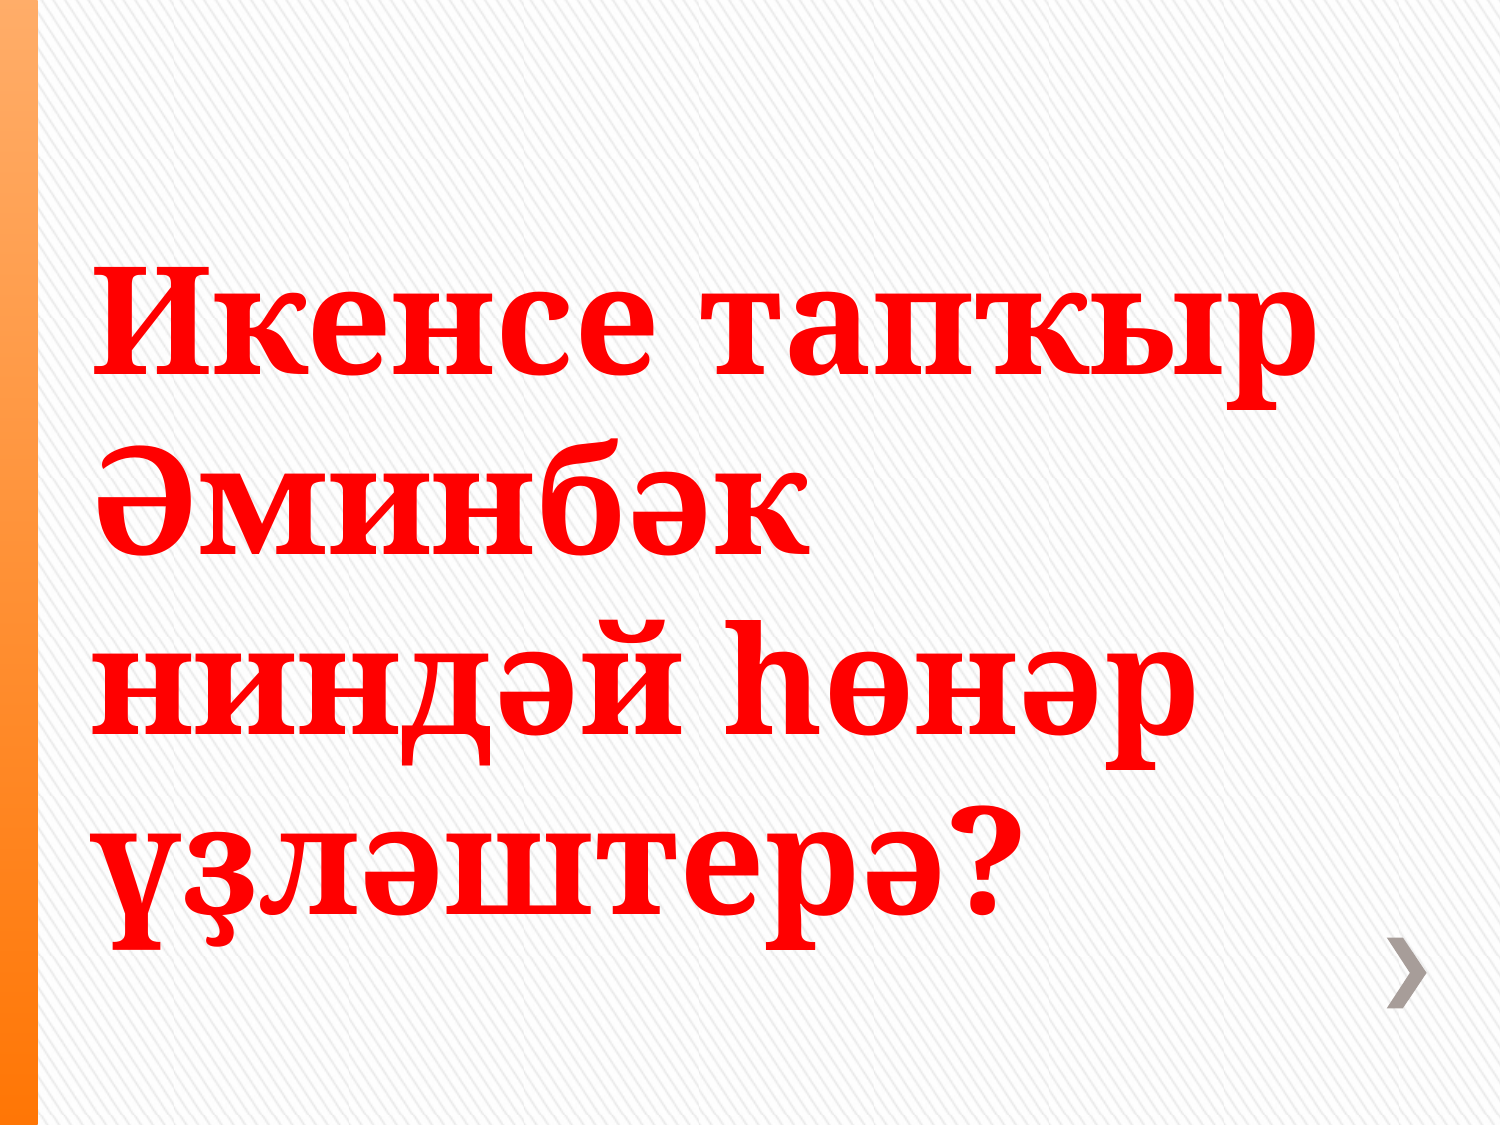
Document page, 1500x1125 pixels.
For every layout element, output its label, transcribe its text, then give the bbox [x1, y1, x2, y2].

title Икенсе тапҡыр Әминбәк ниндәй һөнәр үҙләштерә? [75, 45, 1425, 953]
